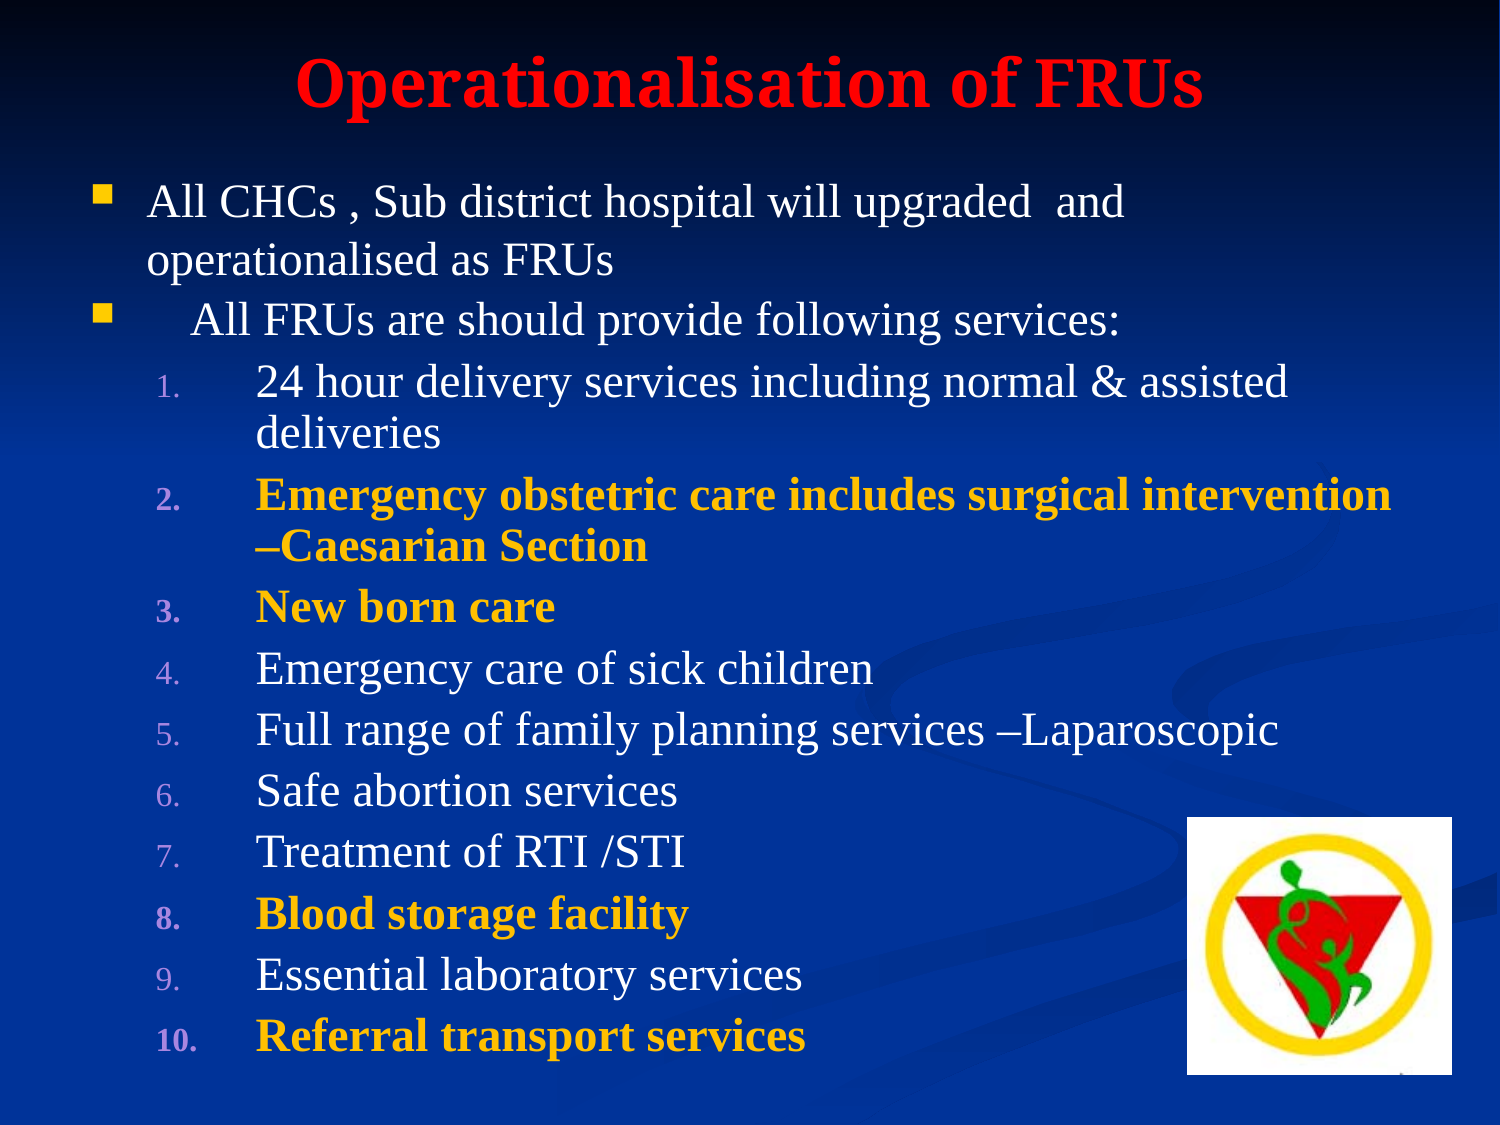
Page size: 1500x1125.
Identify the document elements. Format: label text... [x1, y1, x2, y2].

list All CHCs , Sub district hospital will upgraded and operationalised as FRUs All FRUs are should provide following services: 24 hour delivery services including normal & assisted deliveries Emergency obstetric care includes surgical intervention –Caesarian Section New born care Emergency care of sick children Full range of family planning services –Laparoscopic Safe abortion services Treatment of RTI /STI Blood storage facility Essential laboratory services Referral transport services [74, 162, 1426, 1125]
picture [1187, 816, 1452, 1076]
title Operationalisation of FRUs [74, 0, 1426, 162]
